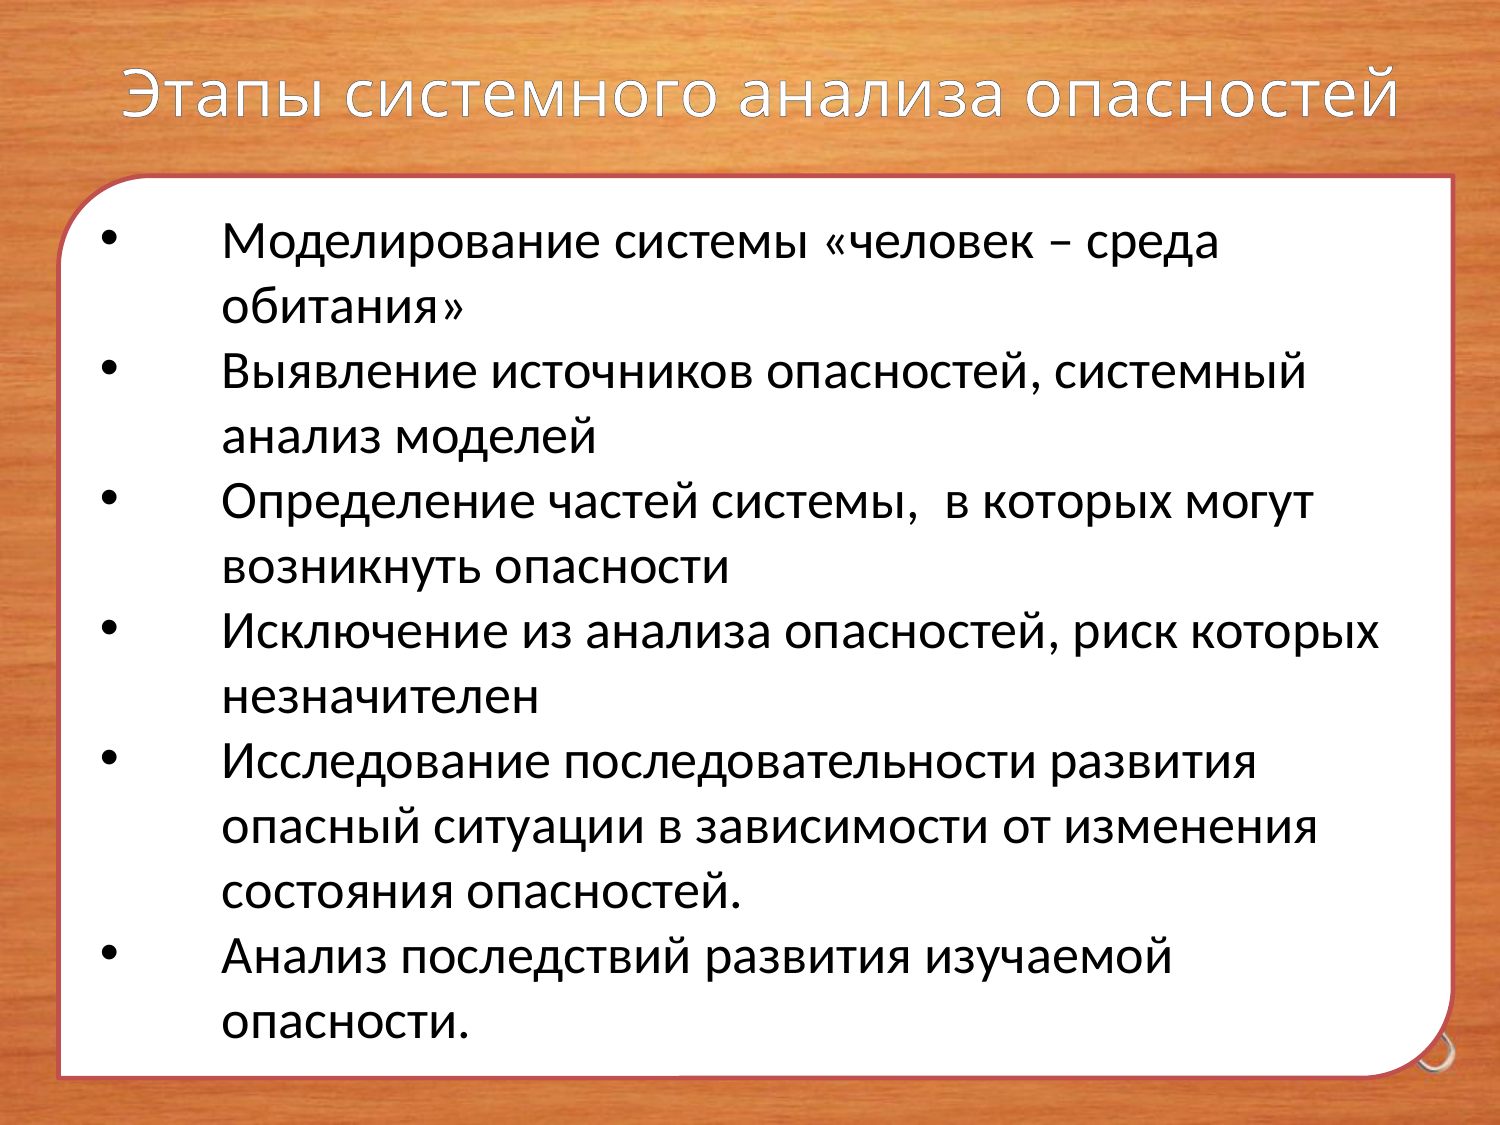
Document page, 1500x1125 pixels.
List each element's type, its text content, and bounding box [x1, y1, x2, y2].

text_box Моделирование системы «человек – среда обитания» Выявление источников опасностей, системный анализ моделей Определение частей системы, в которых могут возникнуть опасности Исключение из анализа опасностей, риск которых незначителен Исследование последовательности развития опасный ситуации в зависимости от изменения состояния опасностей. Анализ последствий развития изучаемой опасности. [56, 173, 1456, 1081]
picture [0, 0, 1500, 1125]
text_box Этапы системного анализа опасностей [70, 42, 1454, 138]
